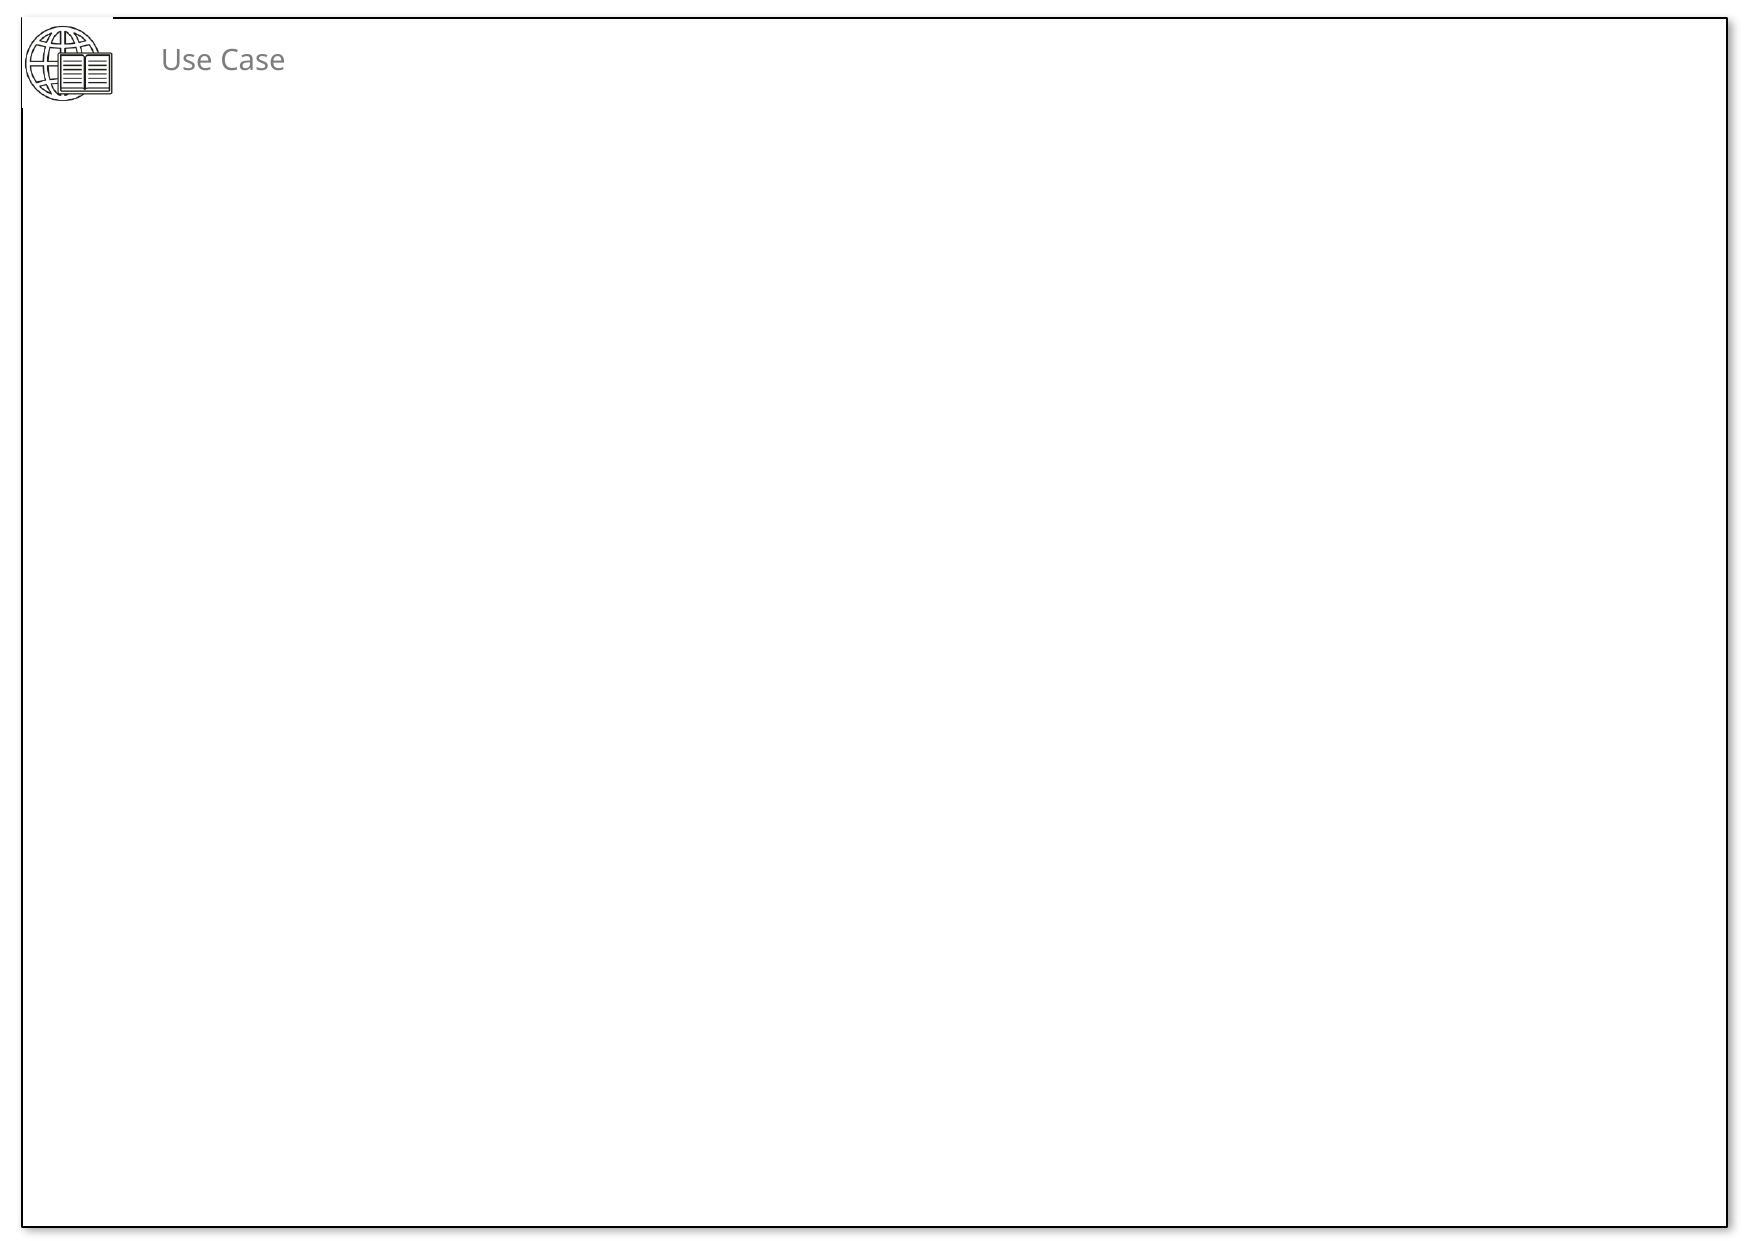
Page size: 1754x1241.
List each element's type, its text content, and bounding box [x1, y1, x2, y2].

text_box Use Case [117, 33, 357, 84]
picture [21, 17, 113, 108]
text_box [21, 17, 1728, 1228]
